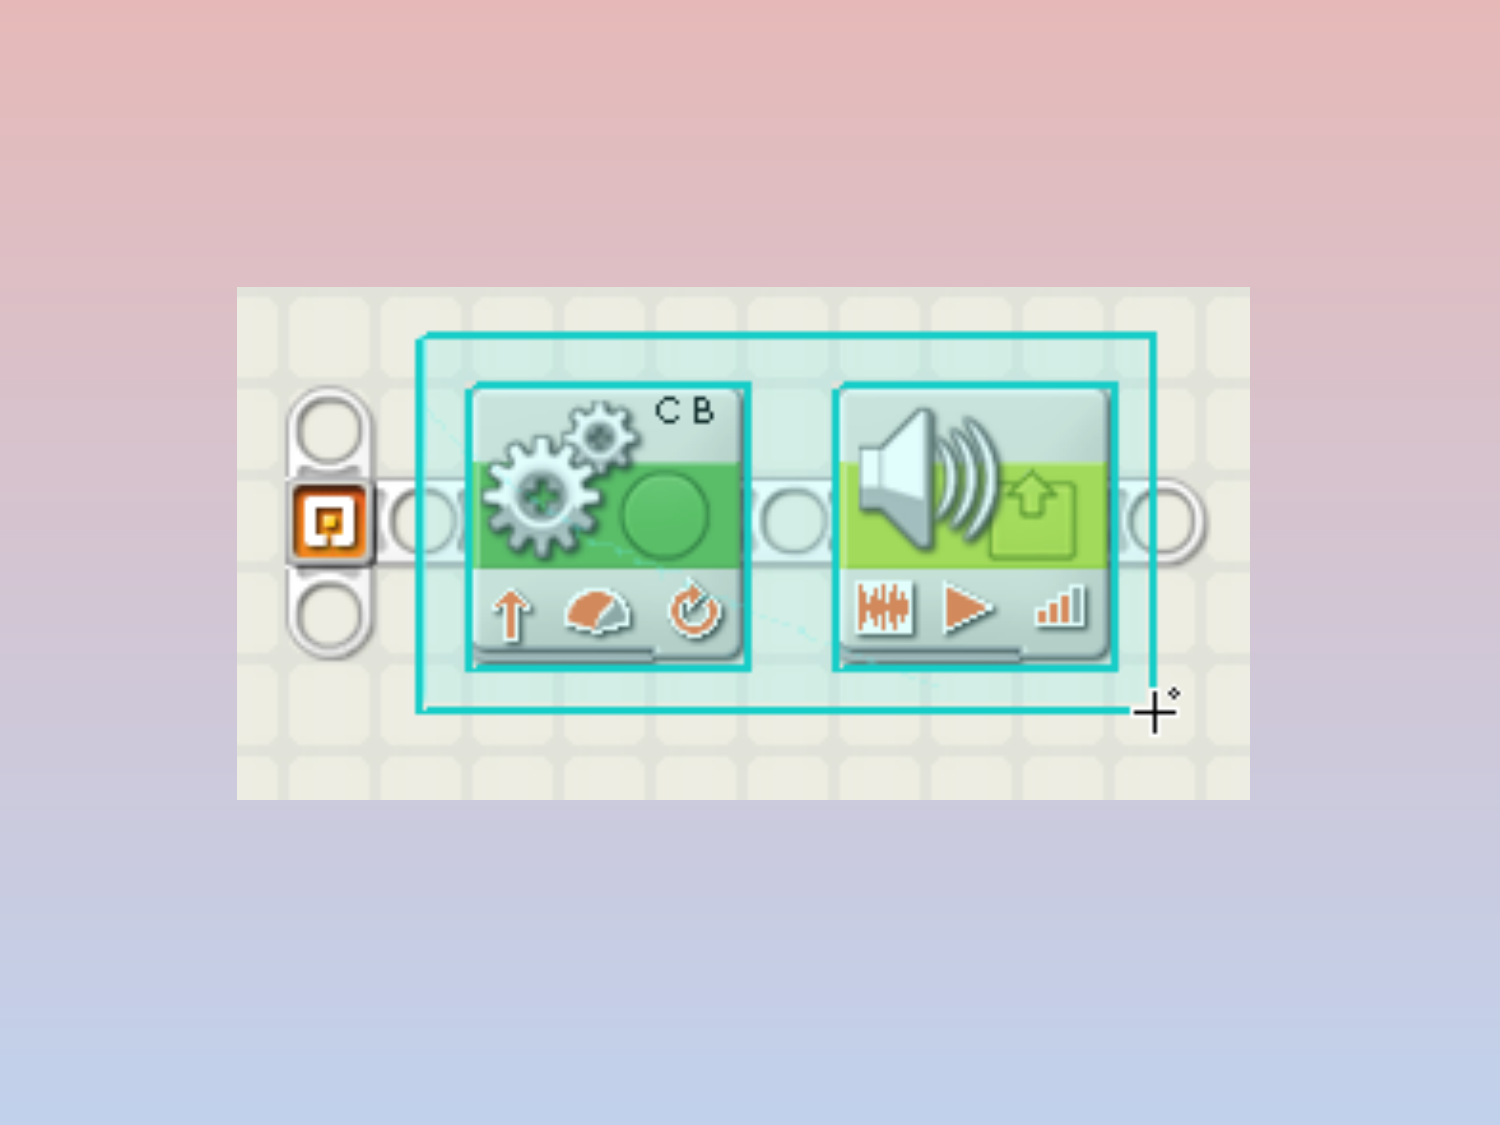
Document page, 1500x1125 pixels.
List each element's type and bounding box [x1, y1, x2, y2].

list [237, 287, 1251, 800]
